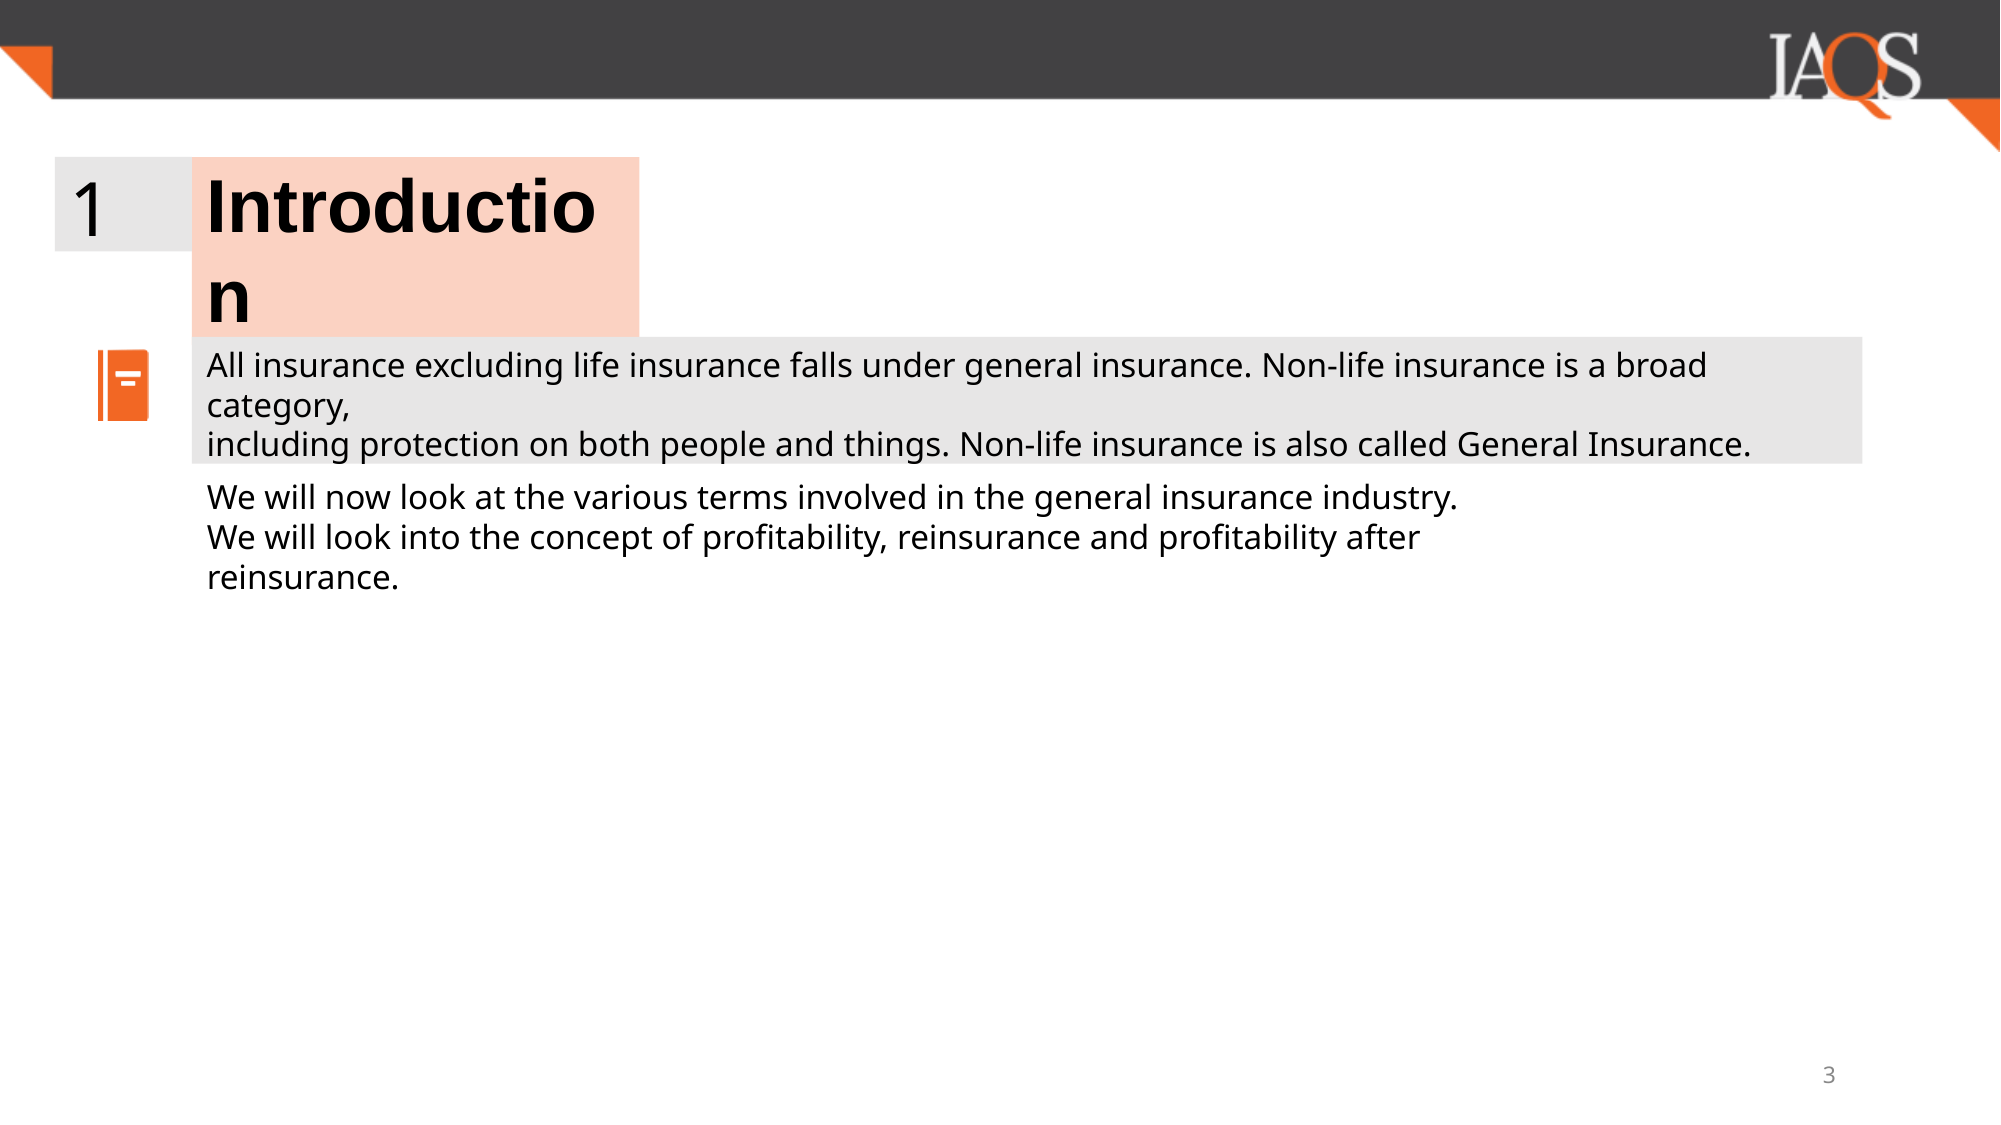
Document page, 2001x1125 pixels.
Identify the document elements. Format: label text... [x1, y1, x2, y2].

picture [97, 349, 149, 421]
text_box We will now look at the various terms involved in the general insurance industry. We will look into the concept of profitability, reinsurance and profitability after reinsurance. [204, 474, 1538, 597]
text_box 1 [54, 156, 192, 252]
text_box All insurance excluding life insurance falls under general insurance. Non-life insurance is a broad category, including protection on both people and things. Non-life insurance is also called General Insurance. [191, 336, 1863, 464]
title Introduction [191, 157, 640, 336]
slide_number ‹#› [1820, 1057, 1857, 1125]
picture [0, 0, 2000, 152]
